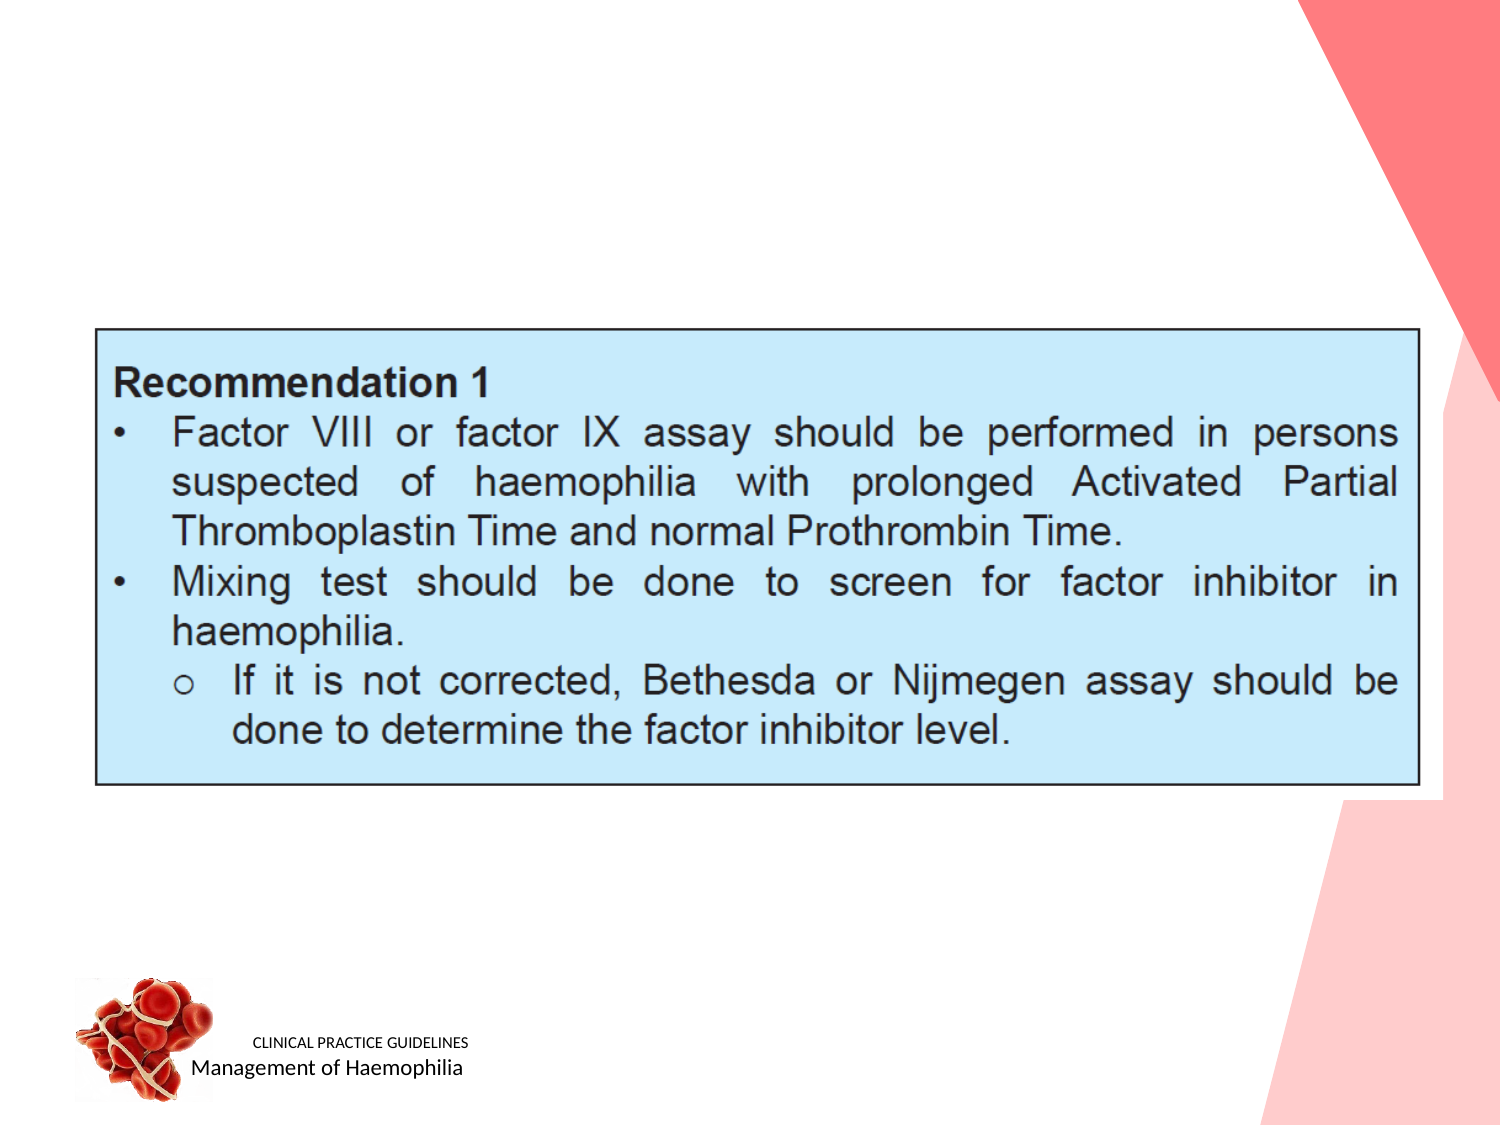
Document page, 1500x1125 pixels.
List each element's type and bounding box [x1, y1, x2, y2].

text_box [74, 0, 1500, 1125]
picture [68, 305, 1444, 801]
